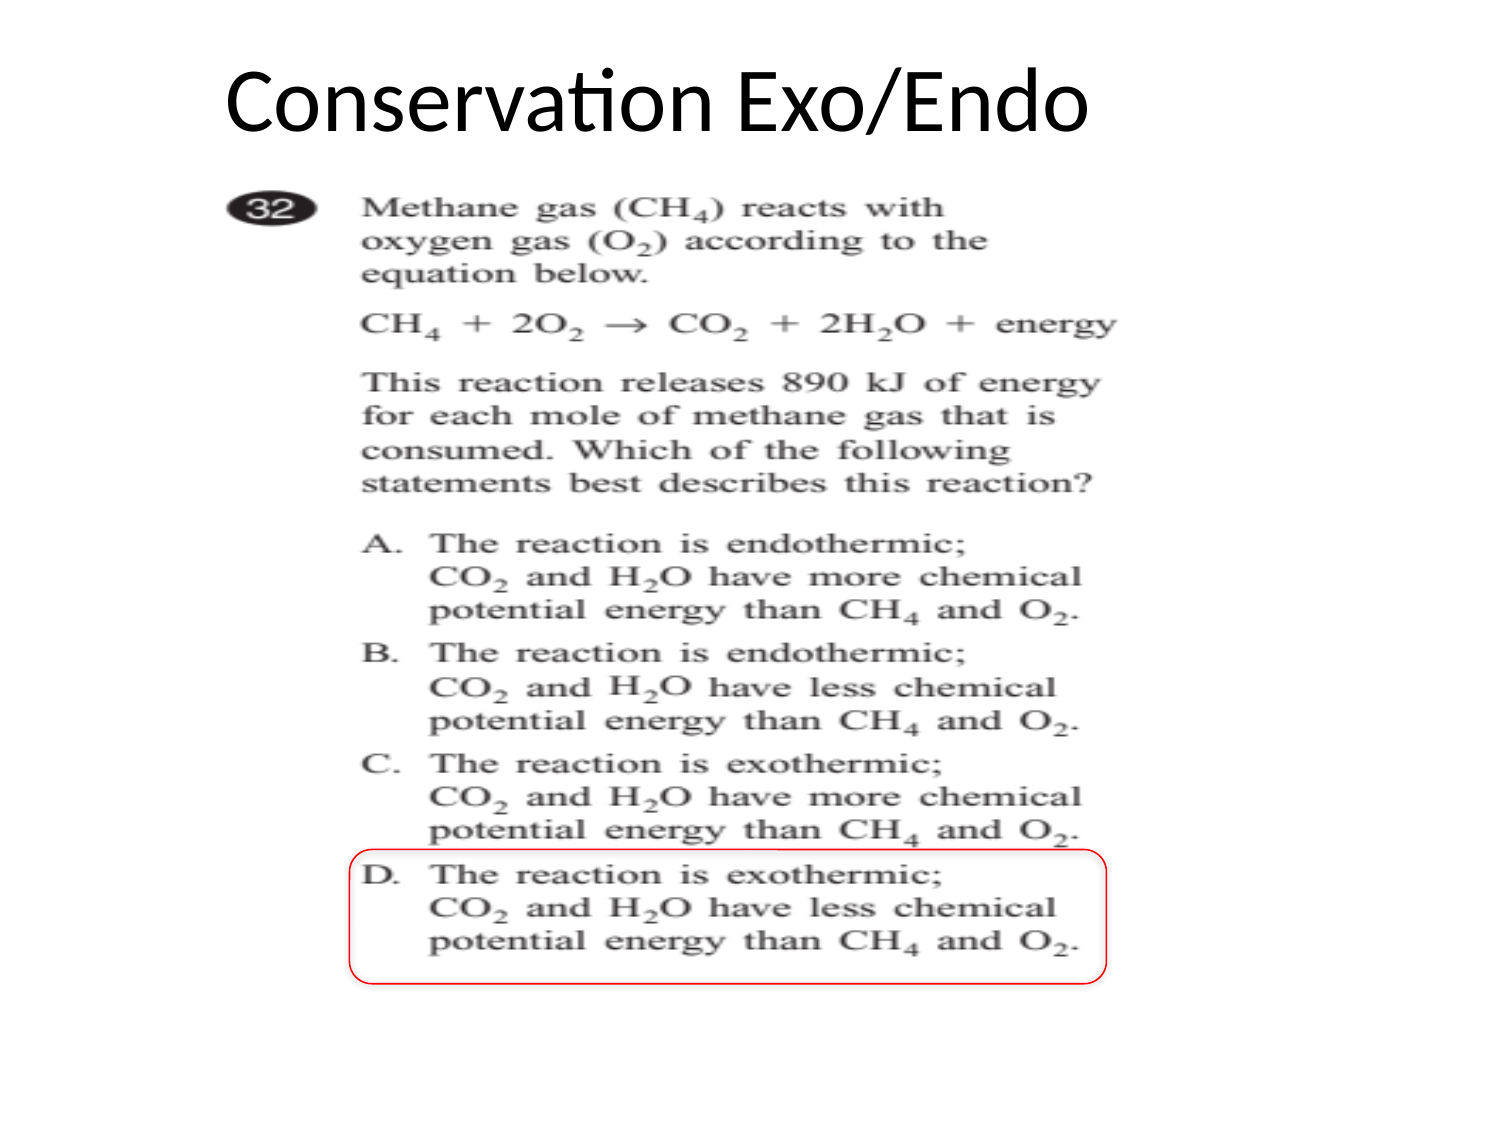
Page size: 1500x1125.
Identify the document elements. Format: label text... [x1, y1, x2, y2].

title Conservation Exo/Endo [75, 0, 1425, 167]
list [0, 169, 1500, 1006]
